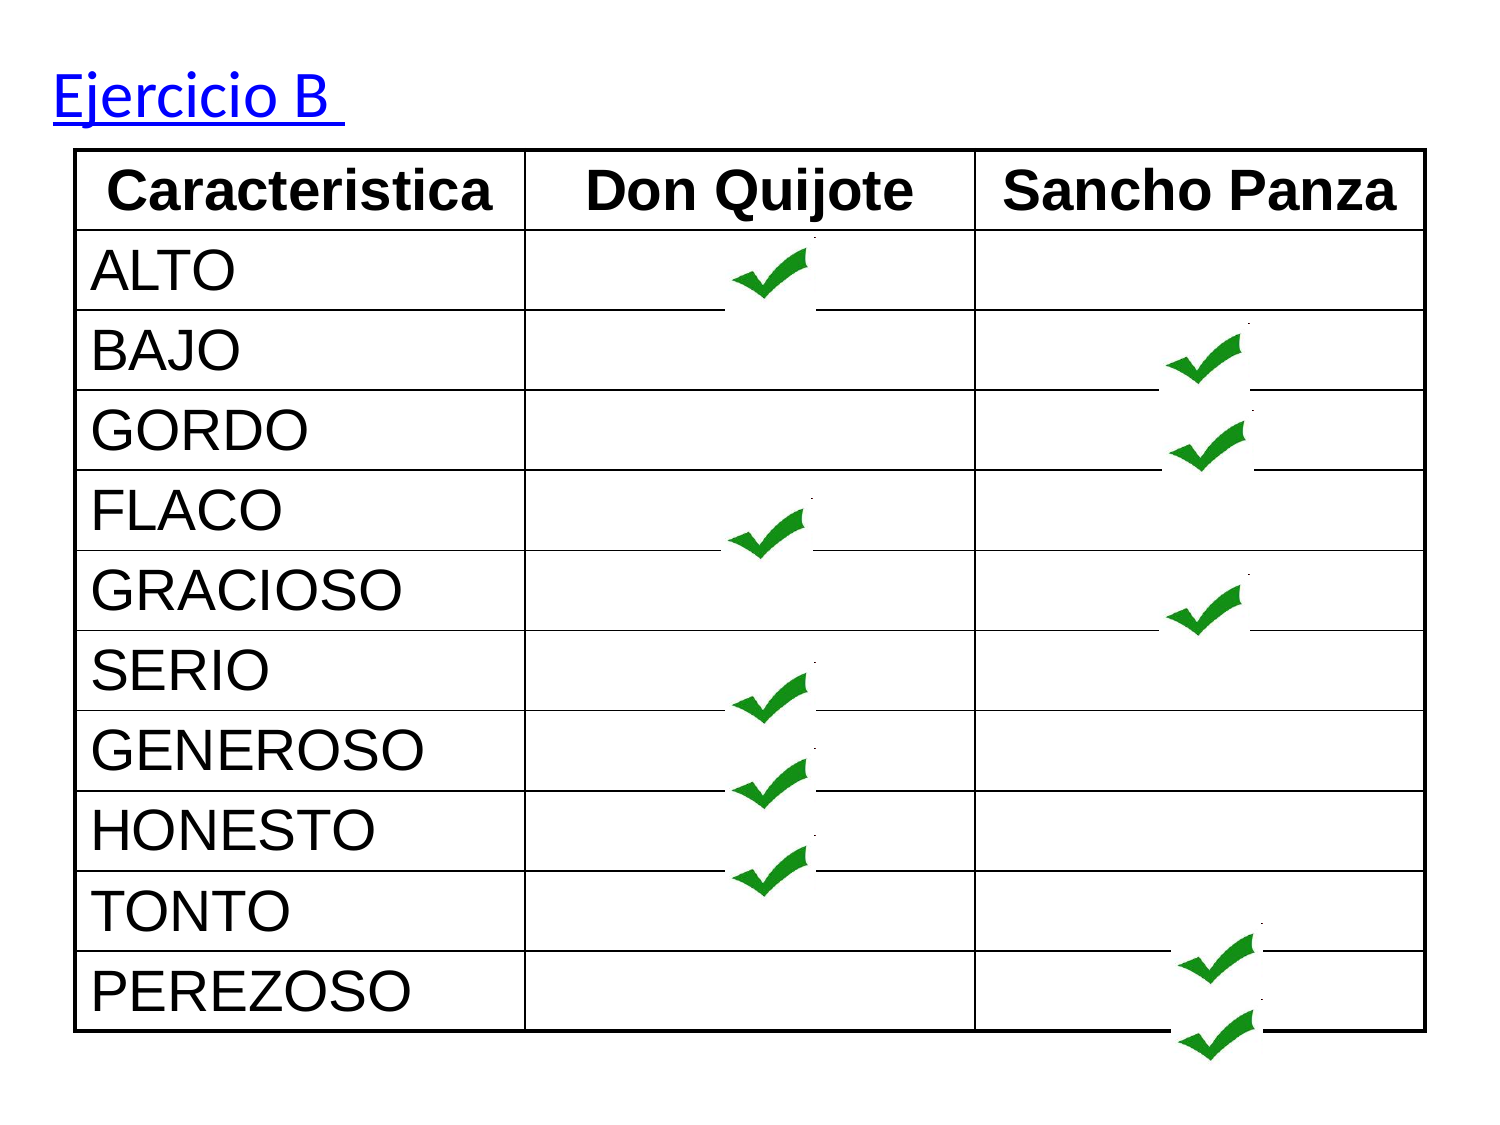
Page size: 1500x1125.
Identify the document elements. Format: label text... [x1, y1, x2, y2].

table_cell [526, 872, 974, 950]
table_cell GRACIOSO [77, 551, 524, 630]
table_cell [1251, 391, 1423, 469]
table_cell BAJO [77, 311, 524, 389]
table_cell TONTO [77, 872, 524, 950]
table_cell [526, 711, 721, 790]
table_cell [526, 391, 974, 469]
table_cell [976, 231, 1423, 309]
table_cell ALTO [77, 231, 524, 309]
table_cell [976, 551, 1423, 630]
table_header Sancho Panza [976, 152, 1423, 229]
table_cell [526, 231, 974, 309]
table_cell SERIO [77, 631, 524, 710]
picture [1171, 922, 1263, 1078]
table_cell FLACO [77, 471, 524, 550]
title Ejercicio B [37, 24, 1388, 158]
table_cell [815, 792, 974, 870]
table_cell PEREZOSO [77, 952, 524, 1029]
table_cell [526, 471, 974, 550]
table_cell [976, 711, 1423, 790]
table_cell [526, 631, 974, 710]
picture [724, 662, 816, 740]
table_cell [526, 952, 974, 1029]
table_cell [976, 872, 1423, 950]
table_cell [526, 551, 974, 630]
table_cell [976, 311, 1423, 389]
picture [724, 835, 816, 913]
table_cell HONESTO [77, 792, 524, 870]
table_cell [526, 311, 974, 389]
picture [724, 747, 816, 826]
table_cell [976, 471, 1423, 550]
picture [1162, 410, 1254, 488]
table_cell [976, 631, 1423, 710]
table_cell [816, 711, 974, 790]
picture [721, 497, 813, 576]
picture [724, 237, 816, 315]
table_header Don Quijote [526, 152, 974, 229]
table_cell [1266, 952, 1423, 1029]
picture [1159, 322, 1251, 401]
table_cell [976, 391, 1160, 469]
table_cell GORDO [77, 391, 524, 469]
table_header Caracteristica [77, 152, 524, 229]
table_cell GENEROSO [77, 711, 524, 790]
table_cell [976, 952, 1166, 1029]
picture [1159, 574, 1251, 653]
table_cell [526, 792, 723, 870]
table_cell [976, 792, 1423, 870]
